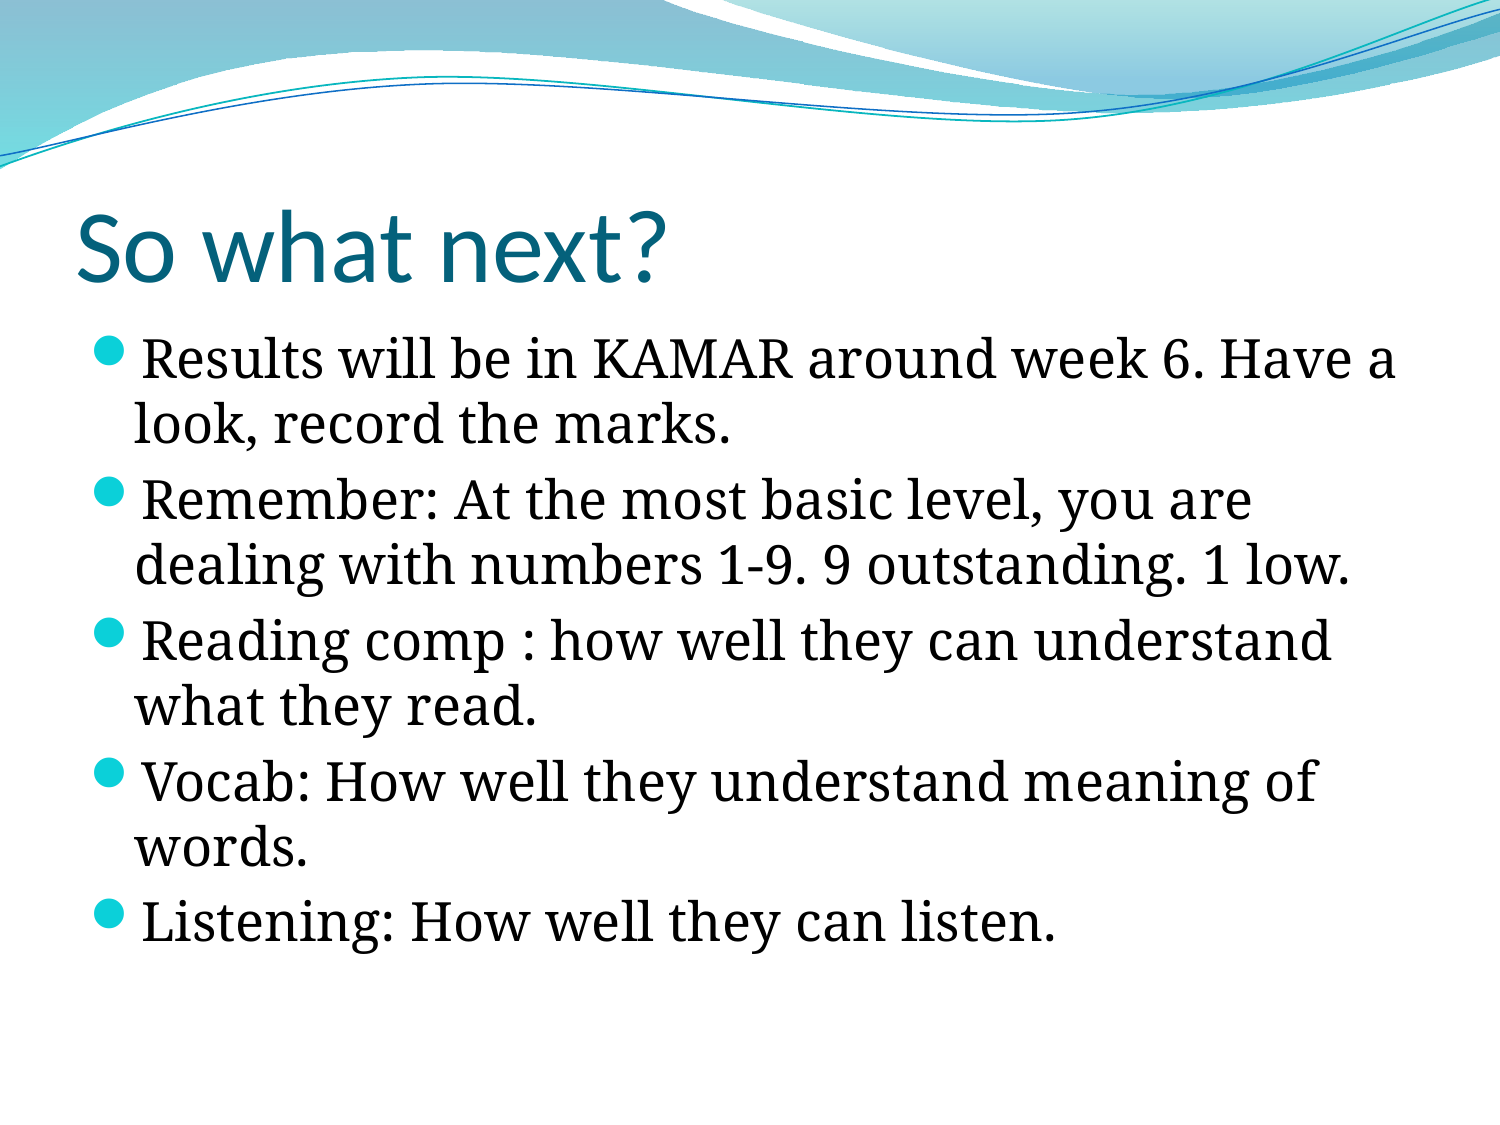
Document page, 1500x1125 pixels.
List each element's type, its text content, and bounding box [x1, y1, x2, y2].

list Results will be in KAMAR around week 6. Have a look, record the marks. Remember: At the most basic level, you are dealing with numbers 1-9. 9 outstanding. 1 low. Reading comp : how well they can understand what they read. Vocab: How well they understand meaning of words. Listening: How well they can listen. [75, 317, 1425, 1038]
title So what next? [75, 115, 1425, 303]
